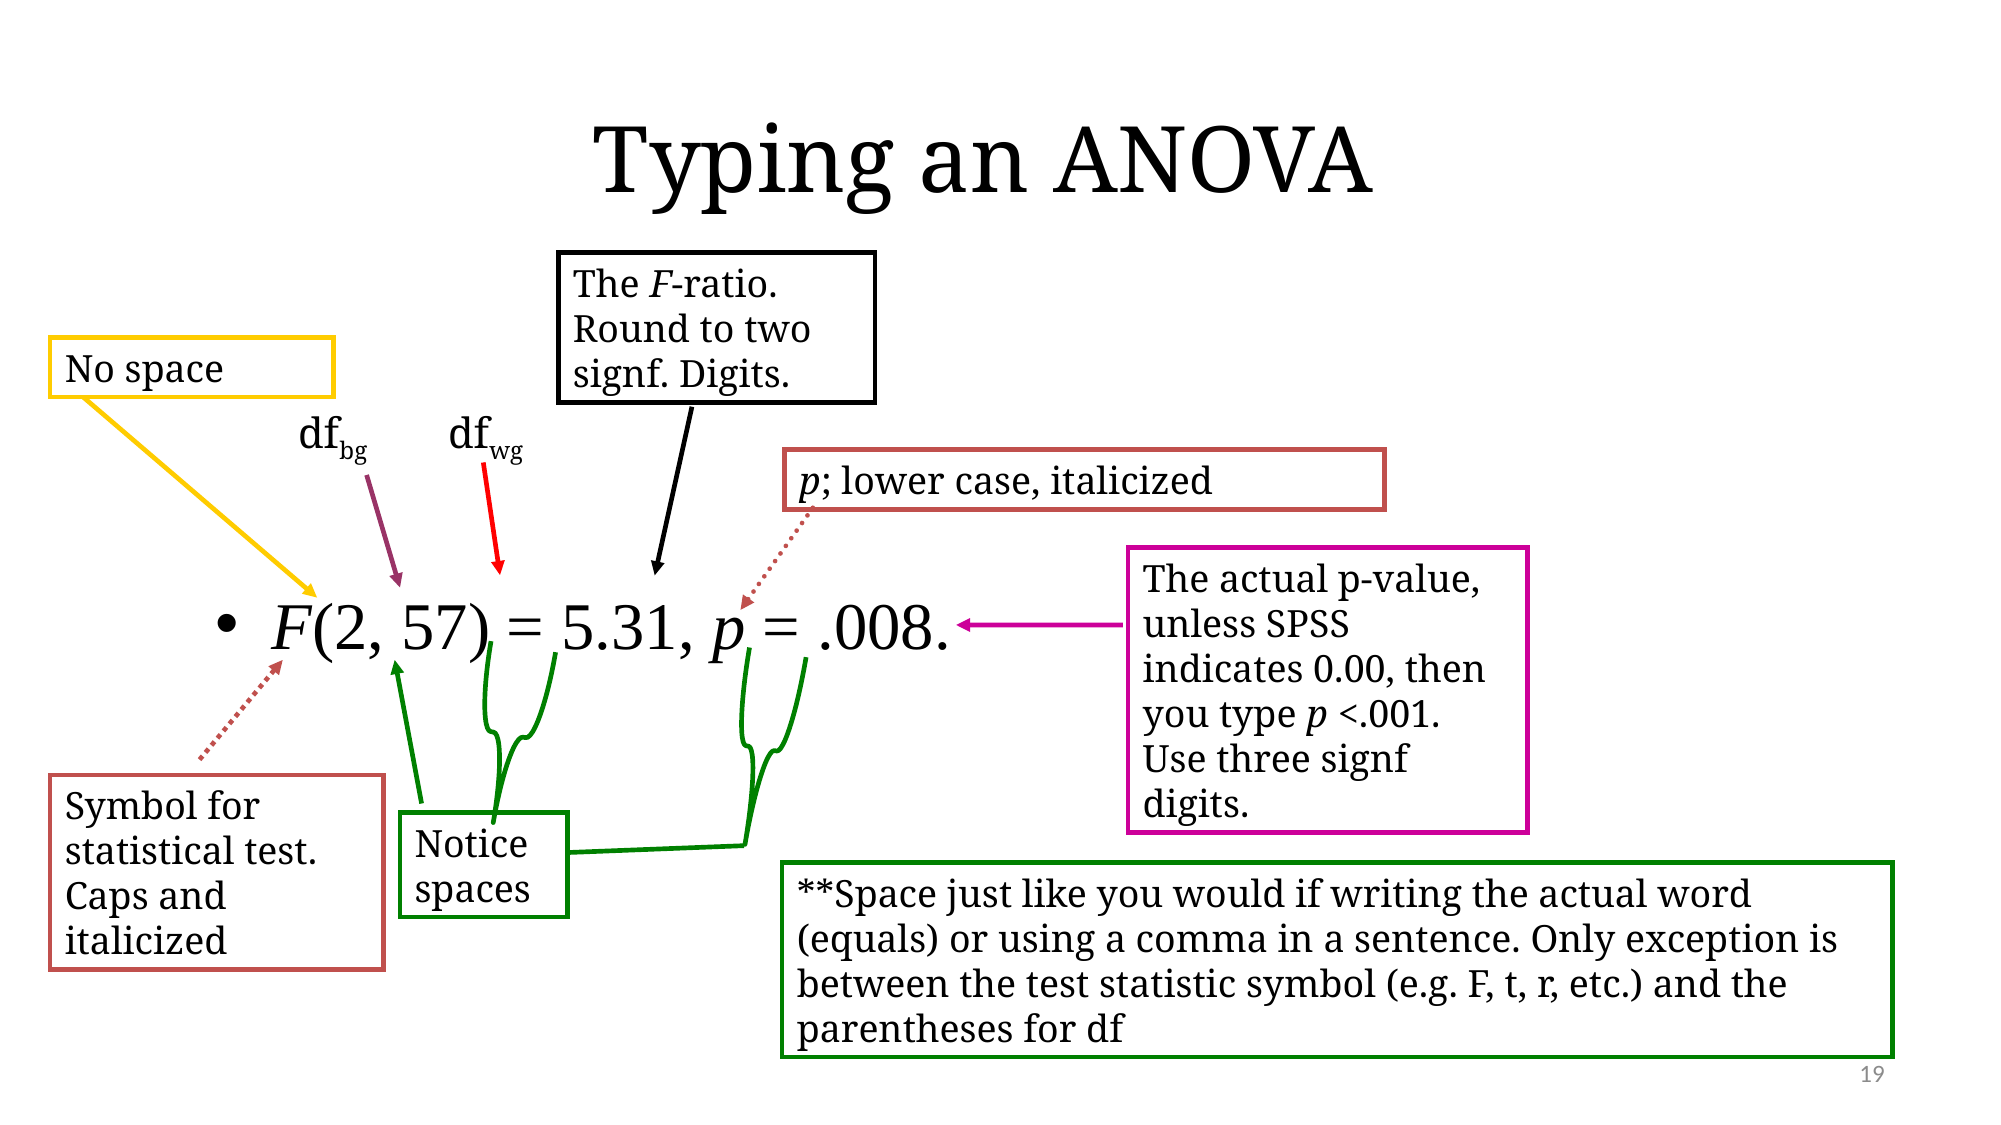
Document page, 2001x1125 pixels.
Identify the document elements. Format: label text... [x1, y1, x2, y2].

text_box [651, 406, 693, 576]
text_box [265, 660, 283, 680]
text_box [84, 398, 318, 598]
text_box dfbg [283, 399, 484, 472]
text_box [484, 466, 505, 575]
text_box [484, 641, 556, 812]
text_box Notice spaces [399, 812, 568, 918]
text_box [740, 596, 753, 610]
text_box The F-ratio. Round to two signf. Digits. [558, 252, 875, 403]
text_box [956, 618, 1123, 632]
text_box No space [49, 337, 334, 398]
text_box The actual p-value, unless SPSS indicates 0.00, then you type p <.001. Use three signf digits. [1127, 547, 1528, 833]
text_box Symbol for statistical test. Caps and italicized [49, 774, 384, 970]
text_box [390, 660, 422, 804]
text_box **Space just like you would if writing the actual word (equals) or using a comma in a sentence. Only exception is between the test statistic symbol (e.g. F, t, r, etc.) and the parentheses for df [782, 862, 1893, 1057]
list F(2, 57) = 5.31, p = .008. [200, 575, 1668, 999]
slide_number 19 [1433, 1042, 1900, 1103]
text_box p; lower case, italicized [784, 449, 1385, 510]
title Typing an ANOVA [83, 87, 1884, 225]
text_box [741, 647, 807, 845]
text_box dfwg [484, 399, 700, 472]
text_box [366, 474, 403, 588]
